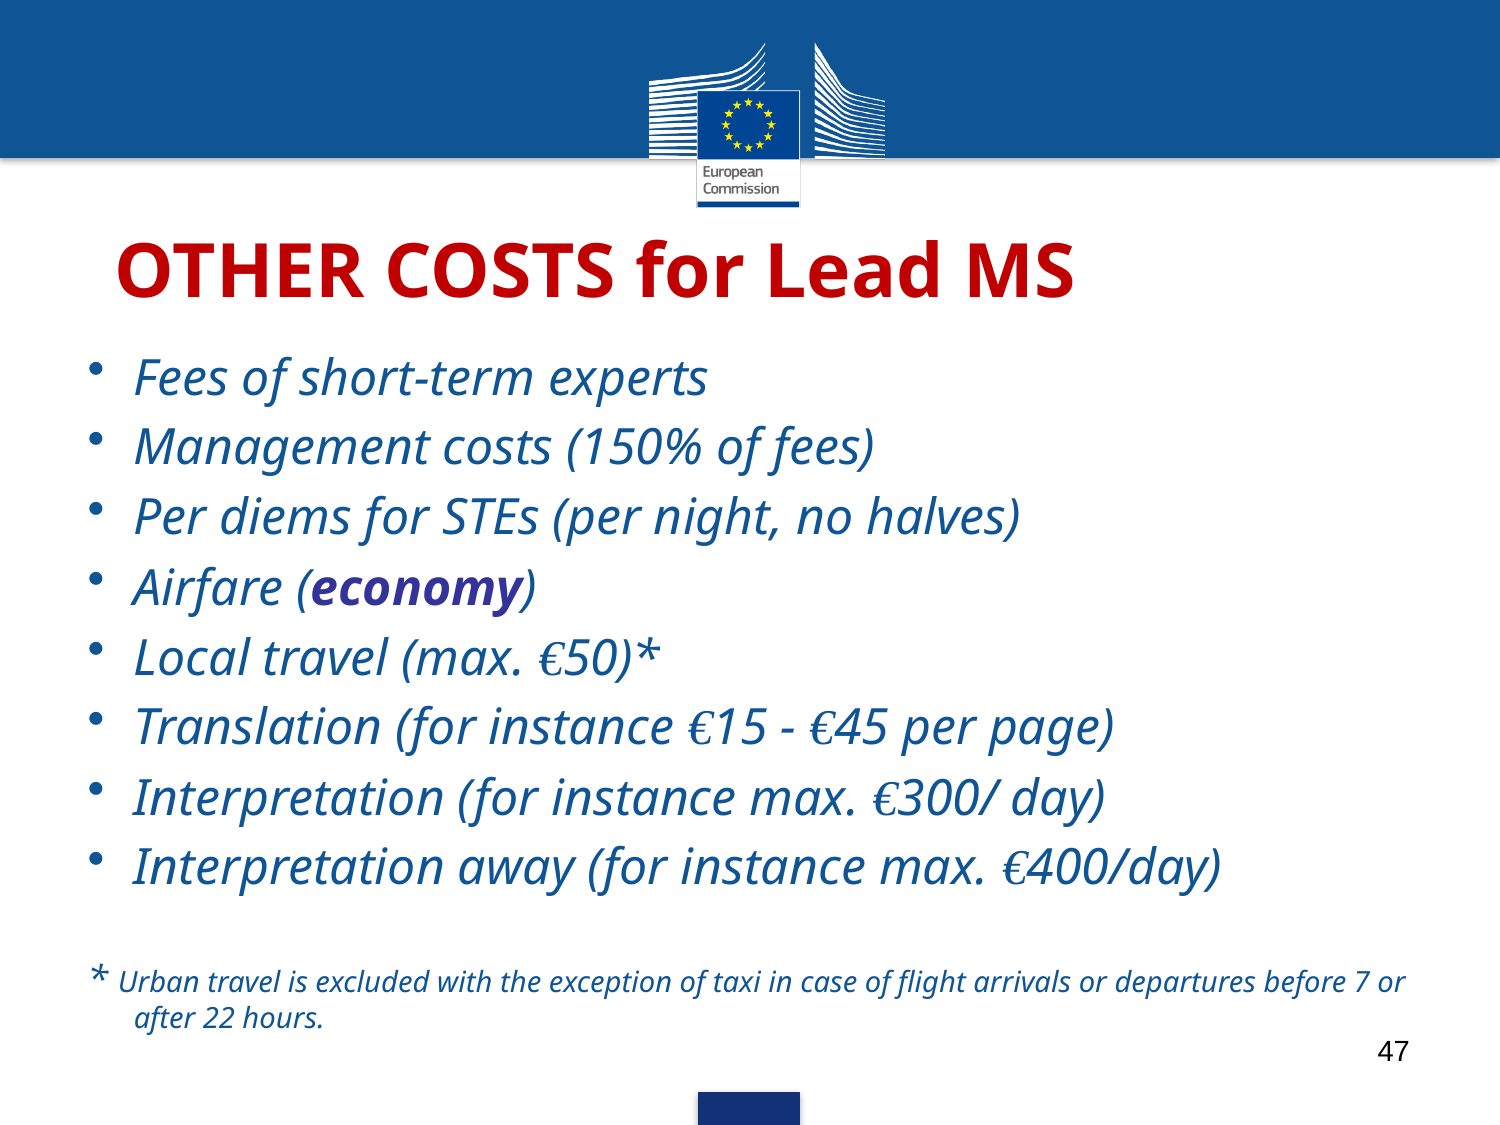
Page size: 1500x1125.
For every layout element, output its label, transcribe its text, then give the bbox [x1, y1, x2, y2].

slide_number 47 [1074, 1024, 1425, 1103]
title OTHER COSTS for Lead MS [41, 184, 1392, 350]
list Fees of short-term experts Management costs (150% of fees) Per diems for STEs (per night, no halves) Airfare (economy) Local travel (max. €50)* Translation (for instance €15 - €45 per page) Interpretation (for instance max. €300/ day) Interpretation away (for instance max. €400/day) * Urban travel is excluded with the exception of taxi in case of flight arrivals or departures before 7 or after 22 hours. [62, 337, 1457, 1057]
picture [649, 42, 885, 184]
